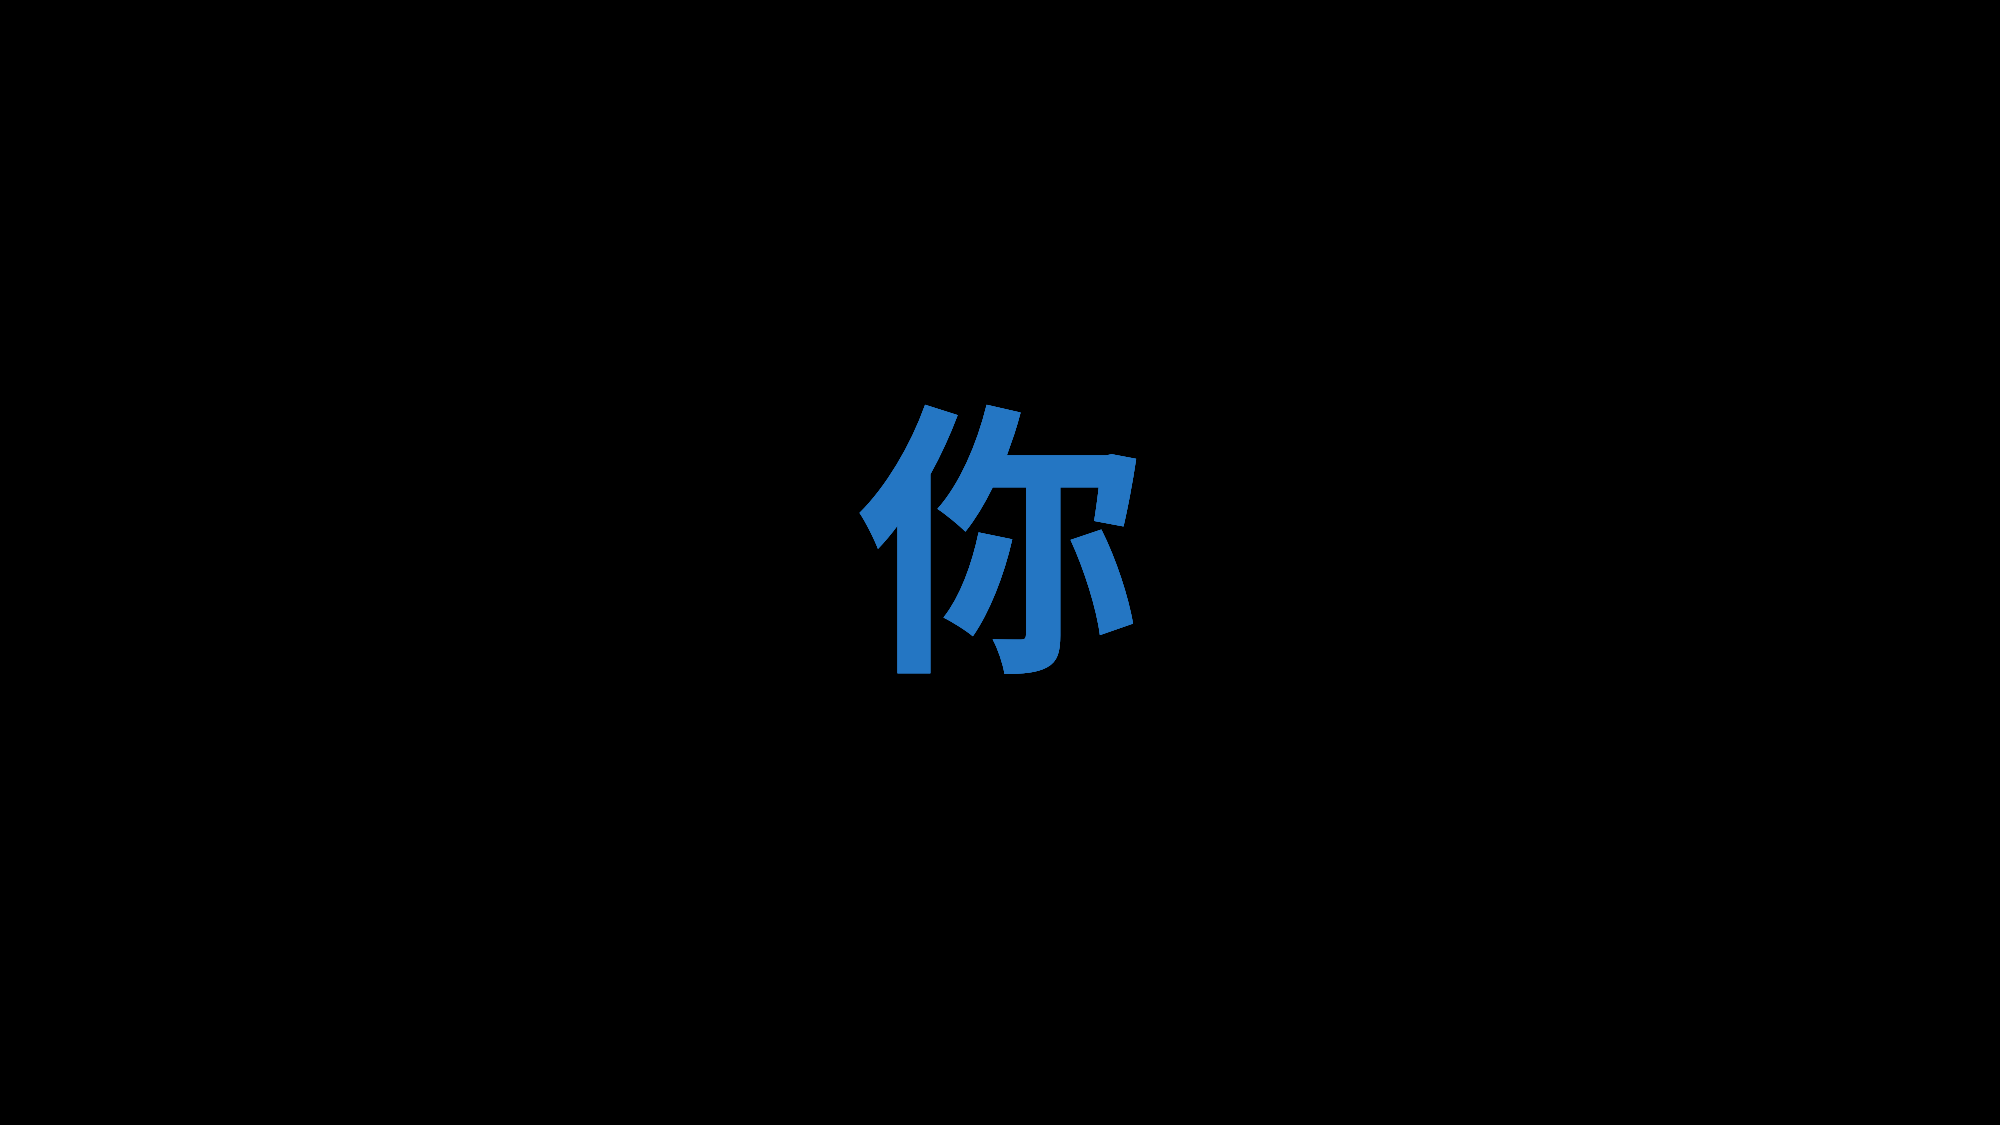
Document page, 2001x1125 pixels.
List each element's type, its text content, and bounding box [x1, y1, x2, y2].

text_box 你 [849, 353, 1150, 714]
